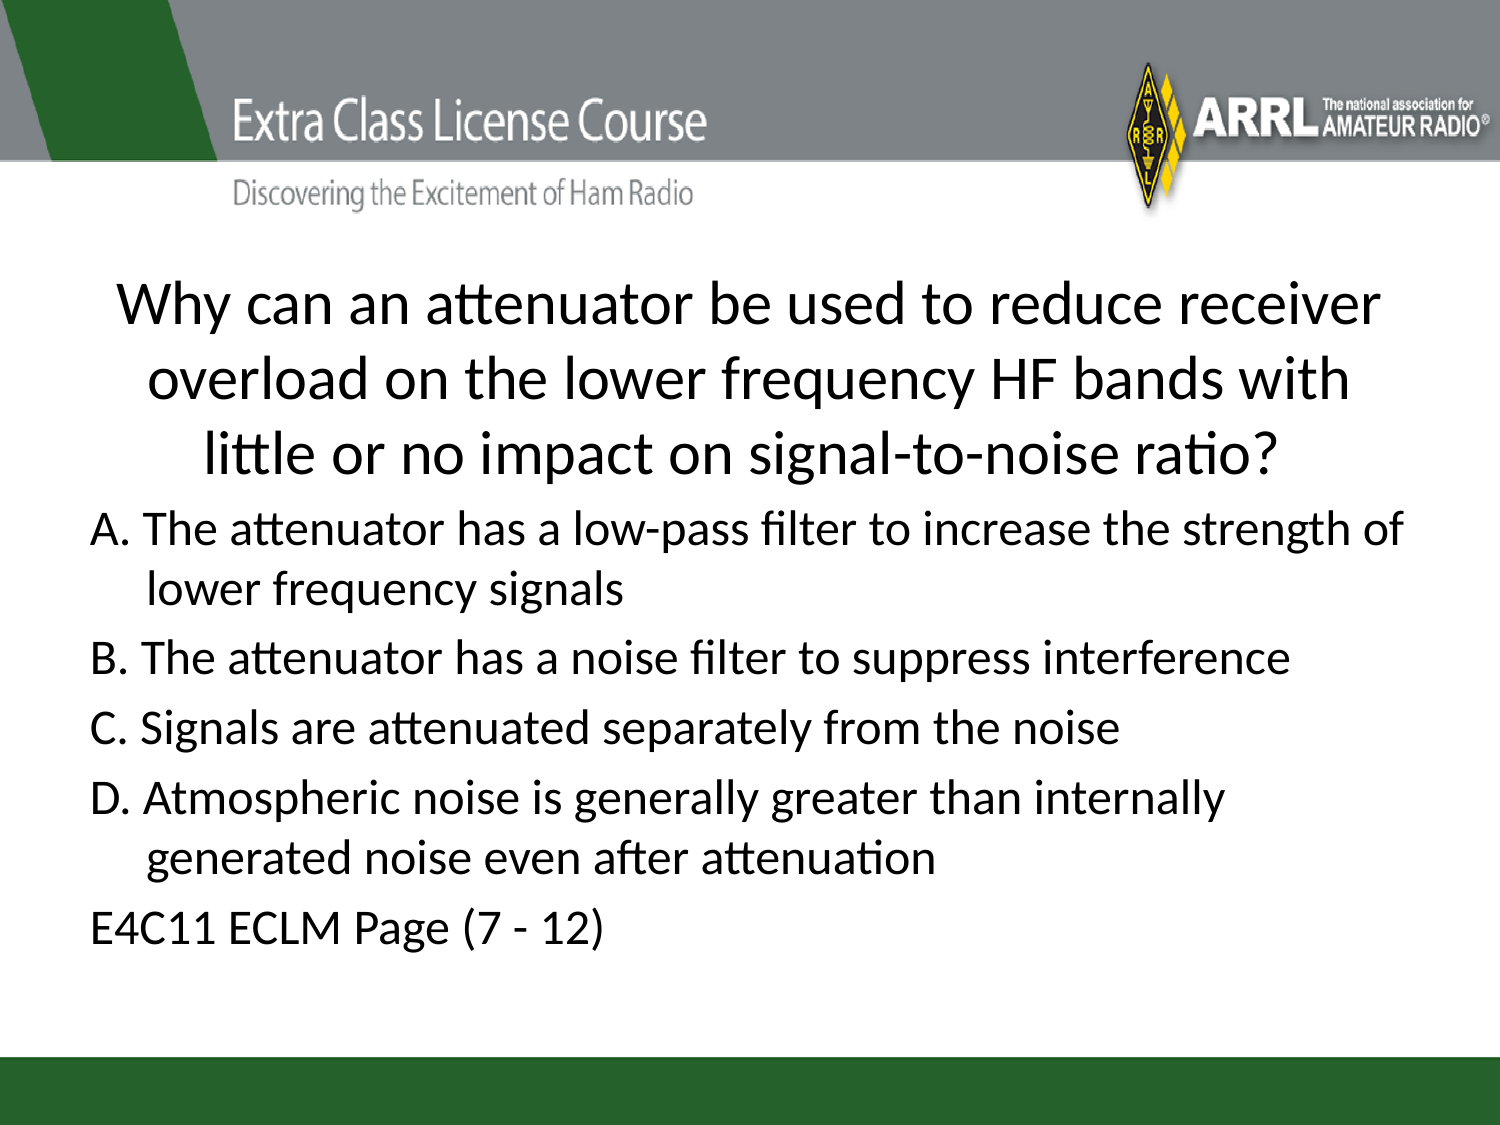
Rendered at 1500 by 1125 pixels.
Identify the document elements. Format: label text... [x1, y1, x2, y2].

title Why can an attenuator be used to reduce receiver overload on the lower frequency HF bands with little or no impact on signal-to-noise ratio? [75, 254, 1425, 435]
picture [0, 0, 1500, 1125]
list A. The attenuator has a low-pass filter to increase the strength of lower frequency signals B. The attenuator has a noise filter to suppress interference C. Signals are attenuated separately from the noise D. Atmospheric noise is generally greater than internally generated noise even after attenuation E4C11 ECLM Page (7 - 12) [75, 487, 1425, 1005]
